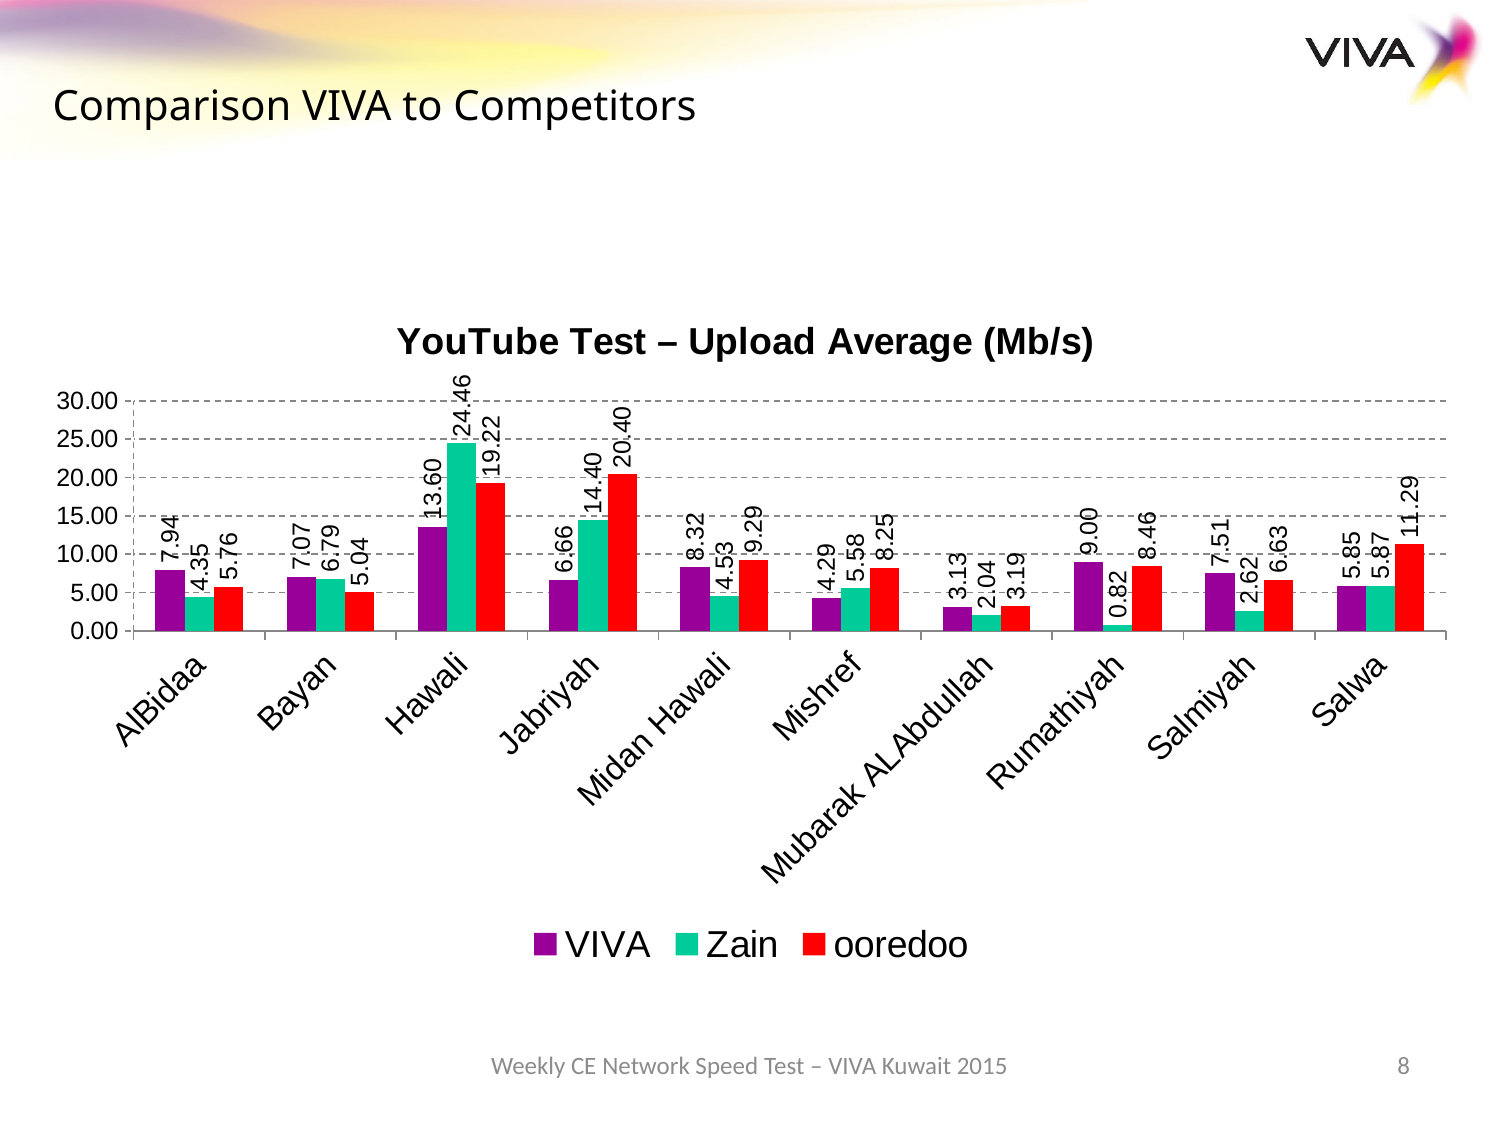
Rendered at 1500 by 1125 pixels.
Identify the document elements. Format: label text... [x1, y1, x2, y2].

text_box Comparison VIVA to Competitors [37, 24, 1278, 184]
picture [0, 0, 1089, 160]
text_box Weekly CE Network Speed Test – VIVA Kuwait 2015 [205, 1042, 1074, 1103]
picture [1300, 12, 1485, 105]
text_box 8 [1074, 1042, 1425, 1103]
chart [27, 287, 1476, 974]
